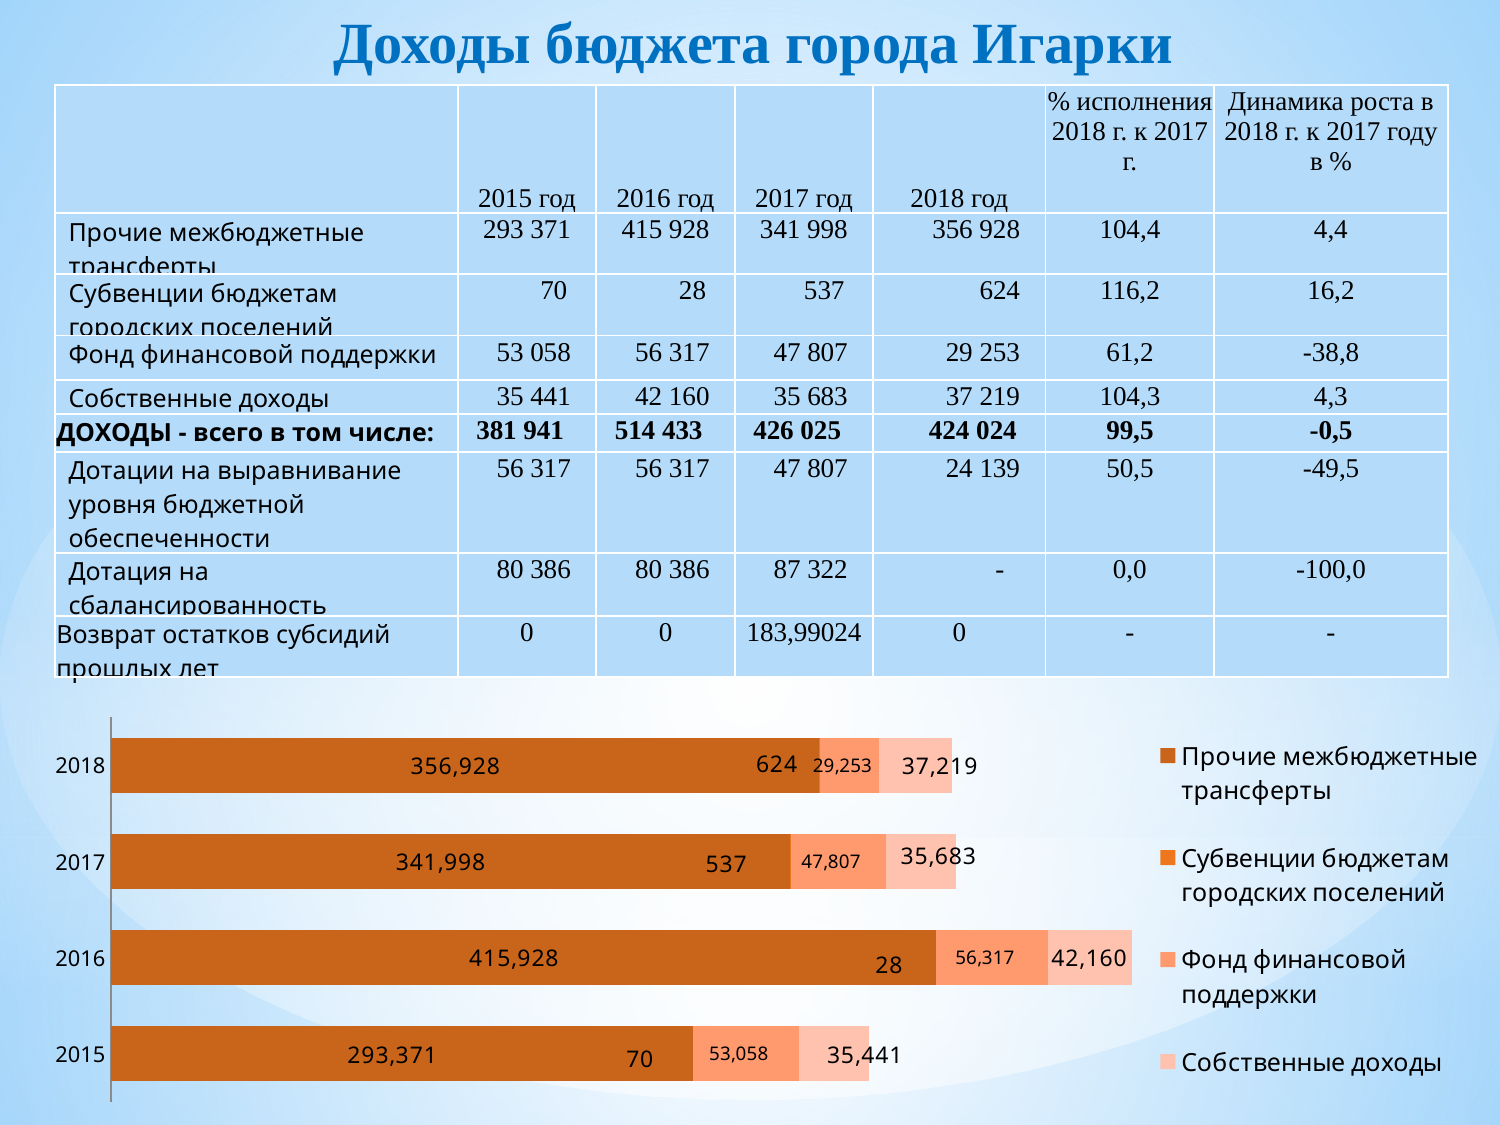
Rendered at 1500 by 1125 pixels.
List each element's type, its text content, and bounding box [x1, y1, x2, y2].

table_cell - [1215, 617, 1447, 676]
table_cell 42 160 [597, 381, 734, 413]
table_cell Возврат остатков субсидий прошлых лет [56, 617, 457, 676]
table_header 2017 год [736, 86, 872, 212]
table_cell 53 058 [459, 336, 595, 379]
table_cell - [1046, 617, 1213, 676]
table_cell Дотации на выравнивание уровня бюджетной обеспеченности [56, 453, 457, 552]
table_cell Дотация на сбалансированность [56, 554, 457, 615]
table_cell 341 998 [736, 214, 872, 273]
table_cell 87 322 [736, 554, 872, 615]
table_header [56, 86, 457, 212]
table_cell 61,2 [1046, 336, 1213, 379]
table_cell -100,0 [1215, 554, 1447, 615]
table_header 2018 год [874, 86, 1045, 212]
table_cell 16,2 [1215, 275, 1447, 335]
table_cell 0 [459, 617, 595, 676]
table_cell 0 [597, 617, 734, 676]
table_cell 624 [874, 275, 1045, 335]
table_cell 426 025 [736, 415, 872, 451]
table_cell 24 139 [874, 453, 1045, 552]
table_cell 56 317 [597, 453, 734, 552]
table_cell 415 928 [597, 214, 734, 273]
table_cell 293 371 [459, 214, 595, 273]
table_cell 0,0 [1046, 554, 1213, 615]
table_cell 47 807 [736, 453, 872, 552]
table_cell 80 386 [597, 554, 734, 615]
table_cell 70 [459, 275, 595, 335]
table_cell 104,4 [1046, 214, 1213, 273]
table_cell Фонд финансовой поддержки [56, 336, 457, 379]
table_cell Субвенции бюджетам городских поселений [56, 275, 457, 335]
table_cell -38,8 [1215, 336, 1447, 379]
table_cell 50,5 [1046, 453, 1213, 552]
table_cell 381 941 [459, 415, 595, 451]
table_cell 80 386 [459, 554, 595, 615]
table_cell 37 219 [874, 381, 1045, 413]
table_cell -0,5 [1215, 415, 1447, 451]
table_cell 29 253 [874, 336, 1045, 379]
table_cell 183,99024 [736, 617, 872, 676]
table_header Динамика роста в 2018 г. к 2017 году в % [1215, 86, 1447, 212]
table_cell 0 [874, 617, 1045, 676]
table_cell 356 928 [874, 214, 1045, 273]
table_header 2016 год [597, 86, 734, 212]
table_cell ДОХОДЫ - всего в том числе: [56, 415, 457, 451]
table_header 2015 год [459, 86, 595, 212]
table_cell -49,5 [1215, 453, 1447, 552]
table_cell 56 317 [459, 453, 595, 552]
table_cell 56 317 [597, 336, 734, 379]
table_cell Собственные доходы [56, 381, 457, 413]
table_cell 47 807 [736, 336, 872, 379]
table_cell 28 [597, 275, 734, 335]
table_cell 514 433 [597, 415, 734, 451]
table_cell Прочие межбюджетные трансферты [56, 214, 457, 273]
table_cell 537 [736, 275, 872, 335]
table_header % исполнения 2018 г. к 2017 г. [1046, 86, 1213, 212]
table_cell 35 441 [459, 381, 595, 413]
table_cell 35 683 [736, 381, 872, 413]
table_cell 4,4 [1215, 214, 1447, 273]
table_cell 116,2 [1046, 275, 1213, 335]
table_cell 424 024 [874, 415, 1045, 451]
table_cell 104,3 [1046, 381, 1213, 413]
table_cell - [874, 554, 1045, 615]
table_cell 4,3 [1215, 381, 1447, 413]
chart [0, 703, 1500, 1125]
table_cell 99,5 [1046, 415, 1213, 451]
text_box Доходы бюджета города Игарки [318, 0, 1189, 83]
